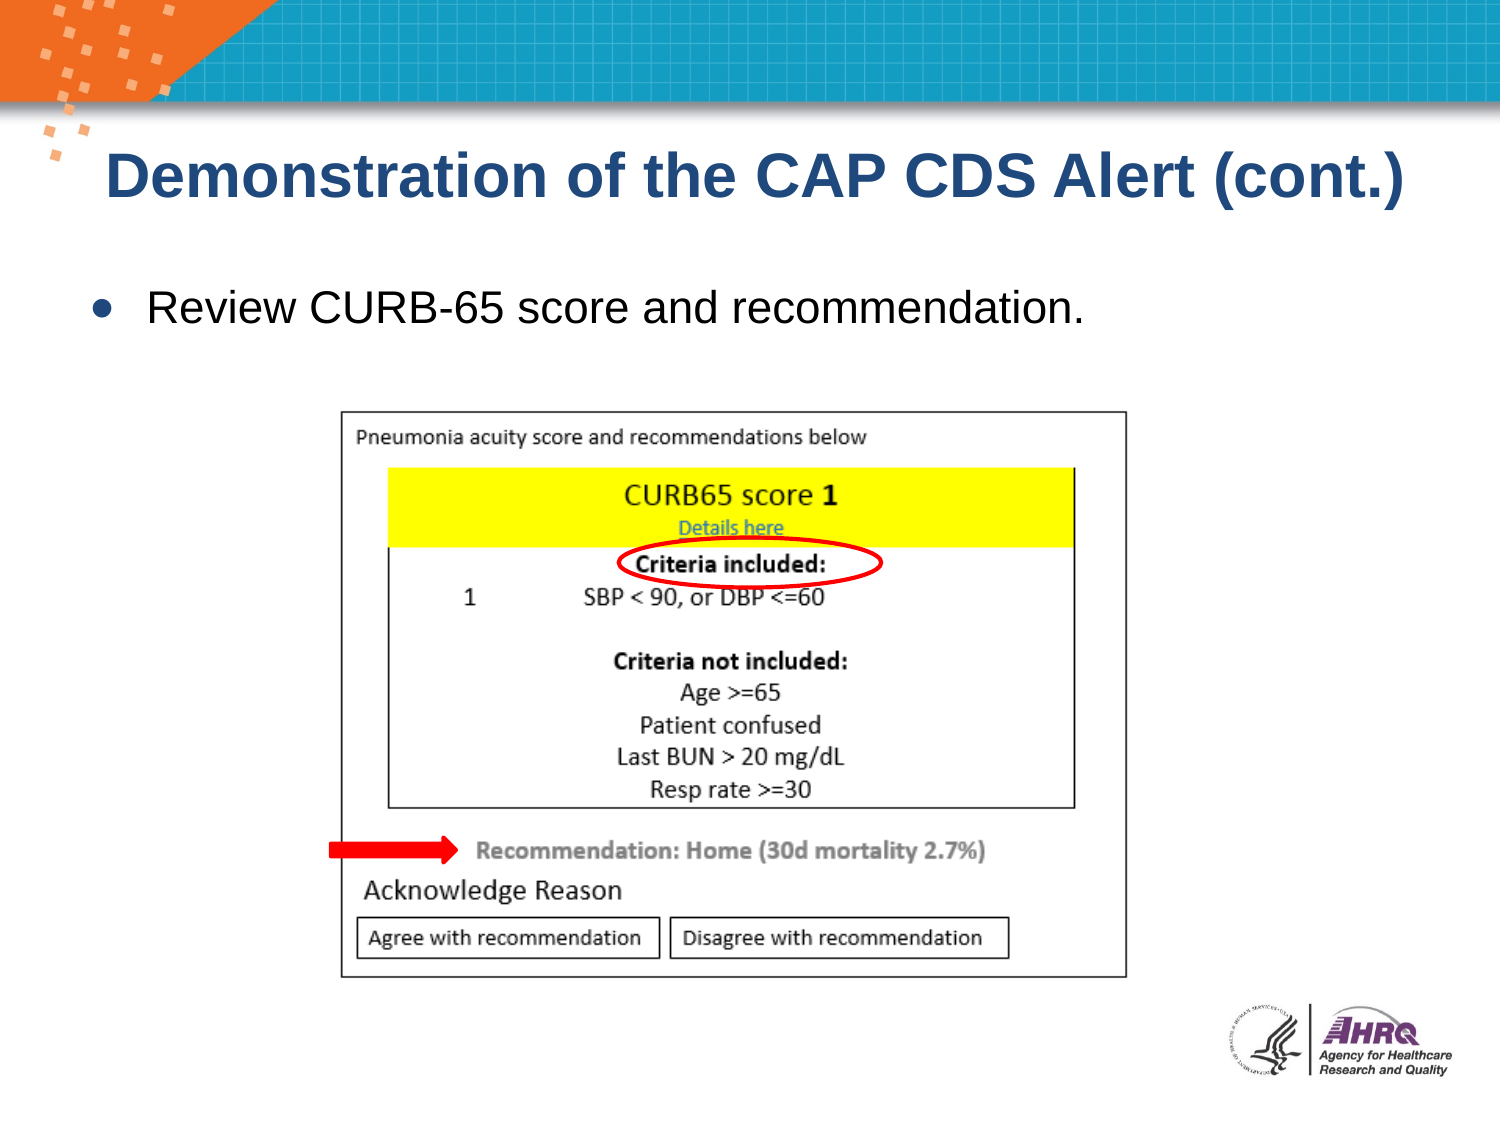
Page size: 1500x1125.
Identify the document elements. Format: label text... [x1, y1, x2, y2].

picture [1224, 999, 1457, 1081]
list Review CURB-65 score and recommendation. [75, 275, 1425, 975]
picture [0, 0, 1500, 168]
picture [324, 399, 1146, 990]
title Demonstration of the CAP CDS Alert (cont.) [37, 125, 1475, 227]
